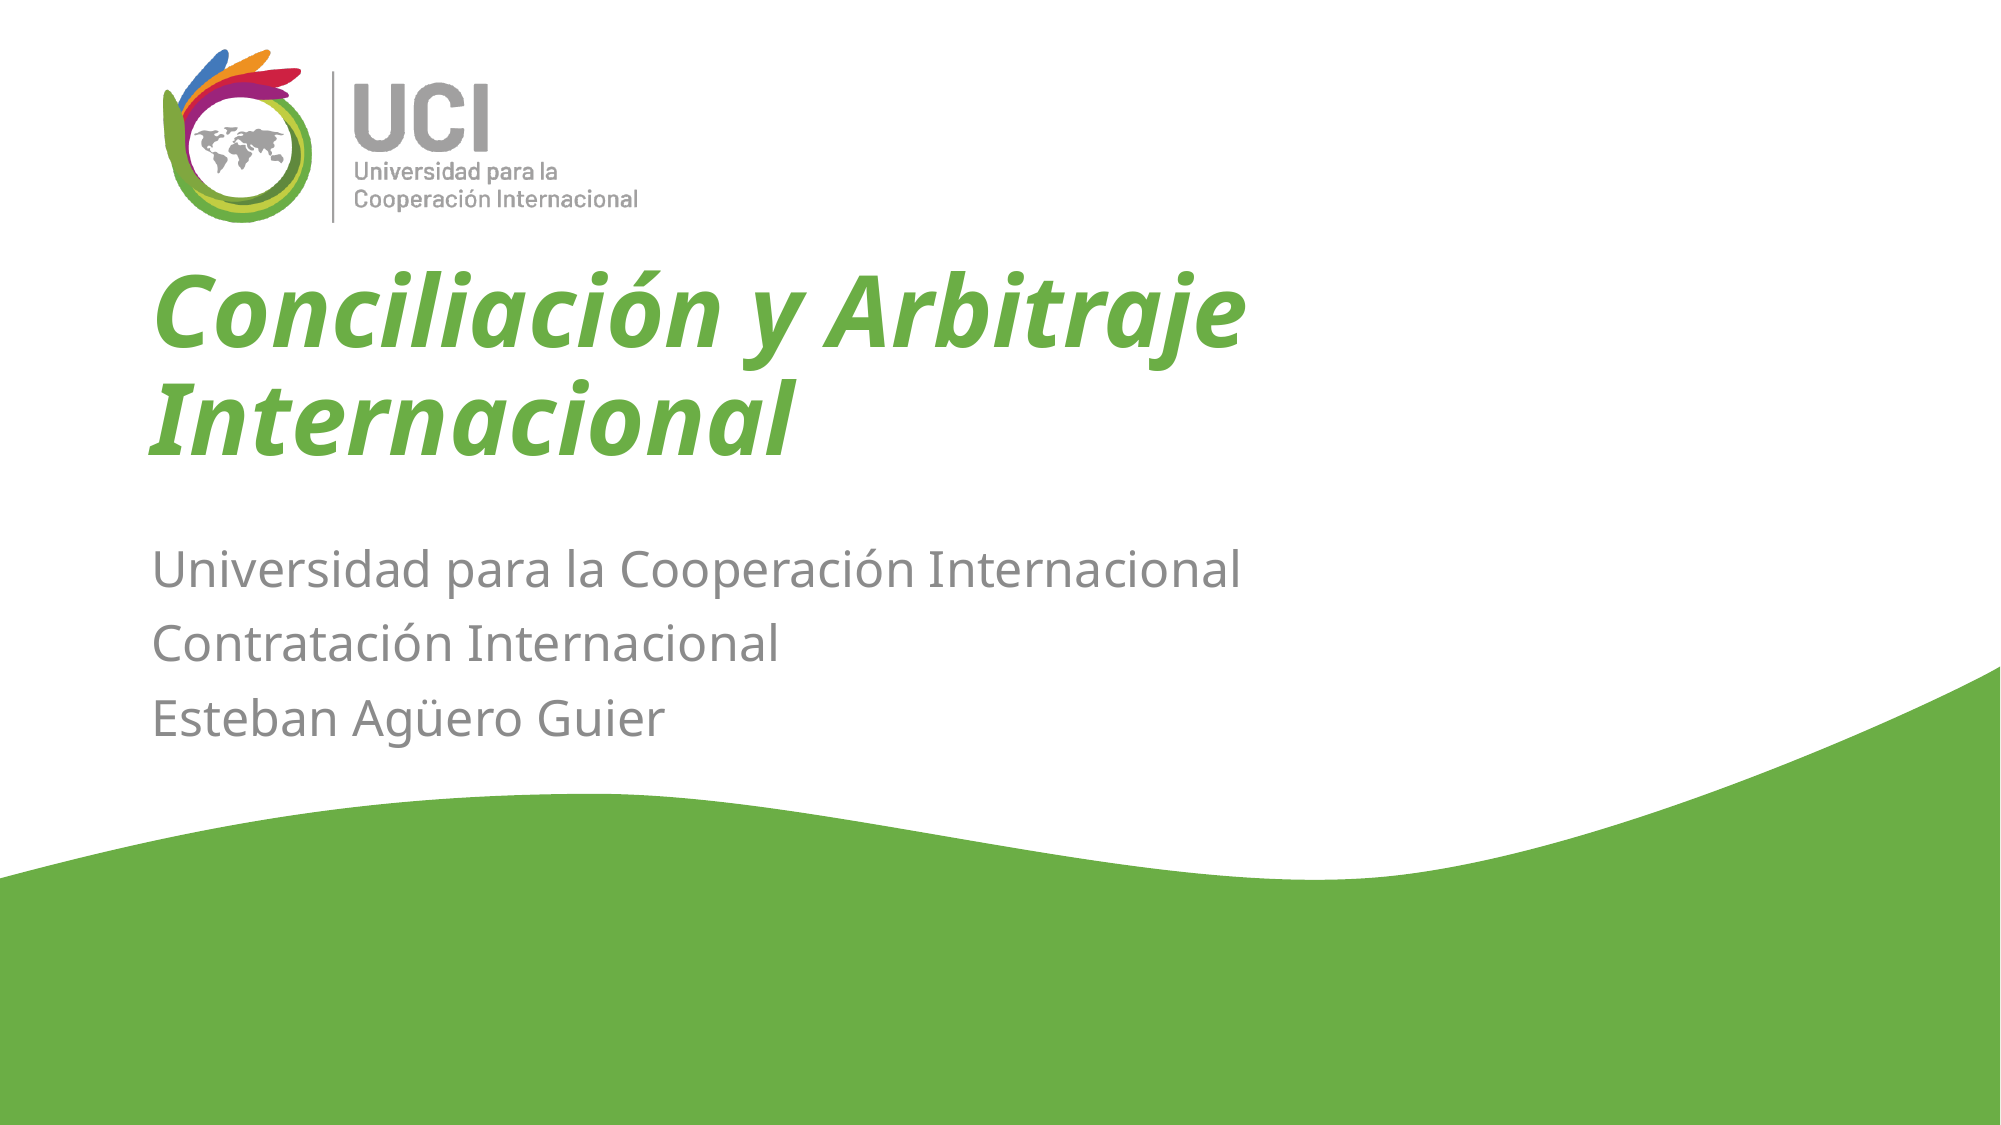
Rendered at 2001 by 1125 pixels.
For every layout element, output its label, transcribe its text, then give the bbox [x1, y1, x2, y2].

title Conciliación y Arbitraje Internacional [136, 245, 1862, 485]
list Universidad para la Cooperación Internacional Contratación Internacional Esteban Agüero Guier [136, 536, 1862, 783]
picture [136, 15, 663, 245]
